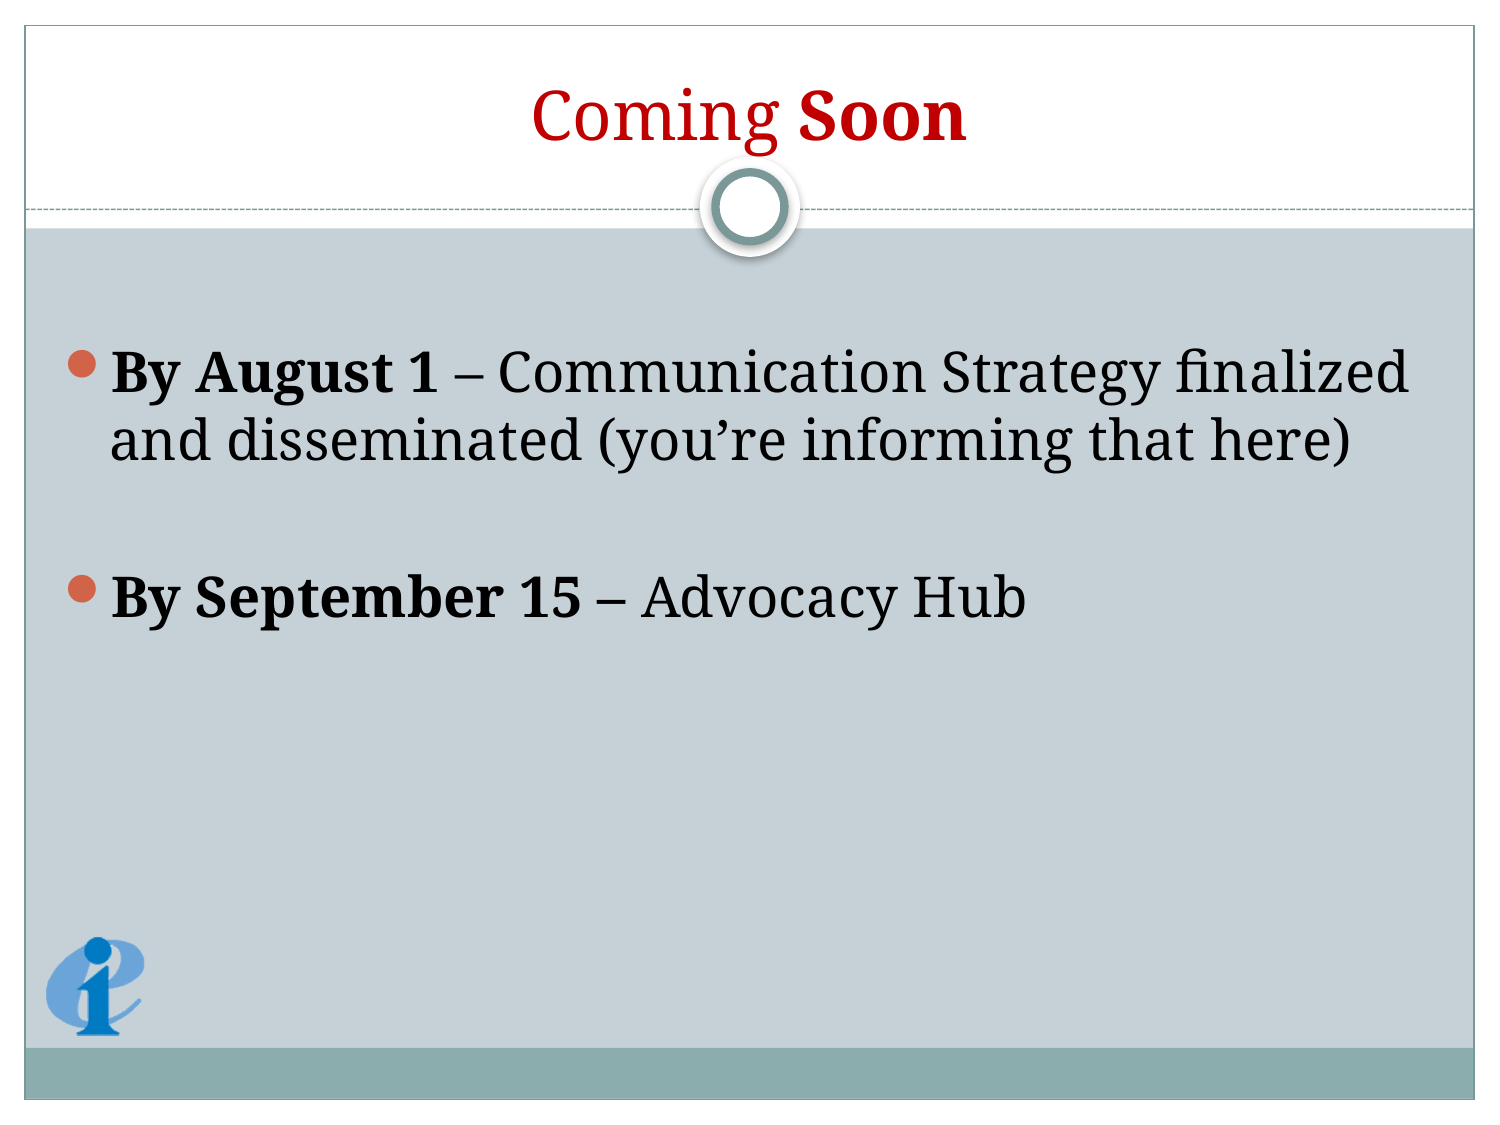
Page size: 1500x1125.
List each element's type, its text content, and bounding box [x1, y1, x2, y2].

list By August 1 – Communication Strategy finalized and disseminated (you’re informing that here) By September 15 – Advocacy Hub [49, 250, 1445, 1001]
picture [41, 928, 158, 1043]
title Coming Soon [49, 37, 1450, 162]
